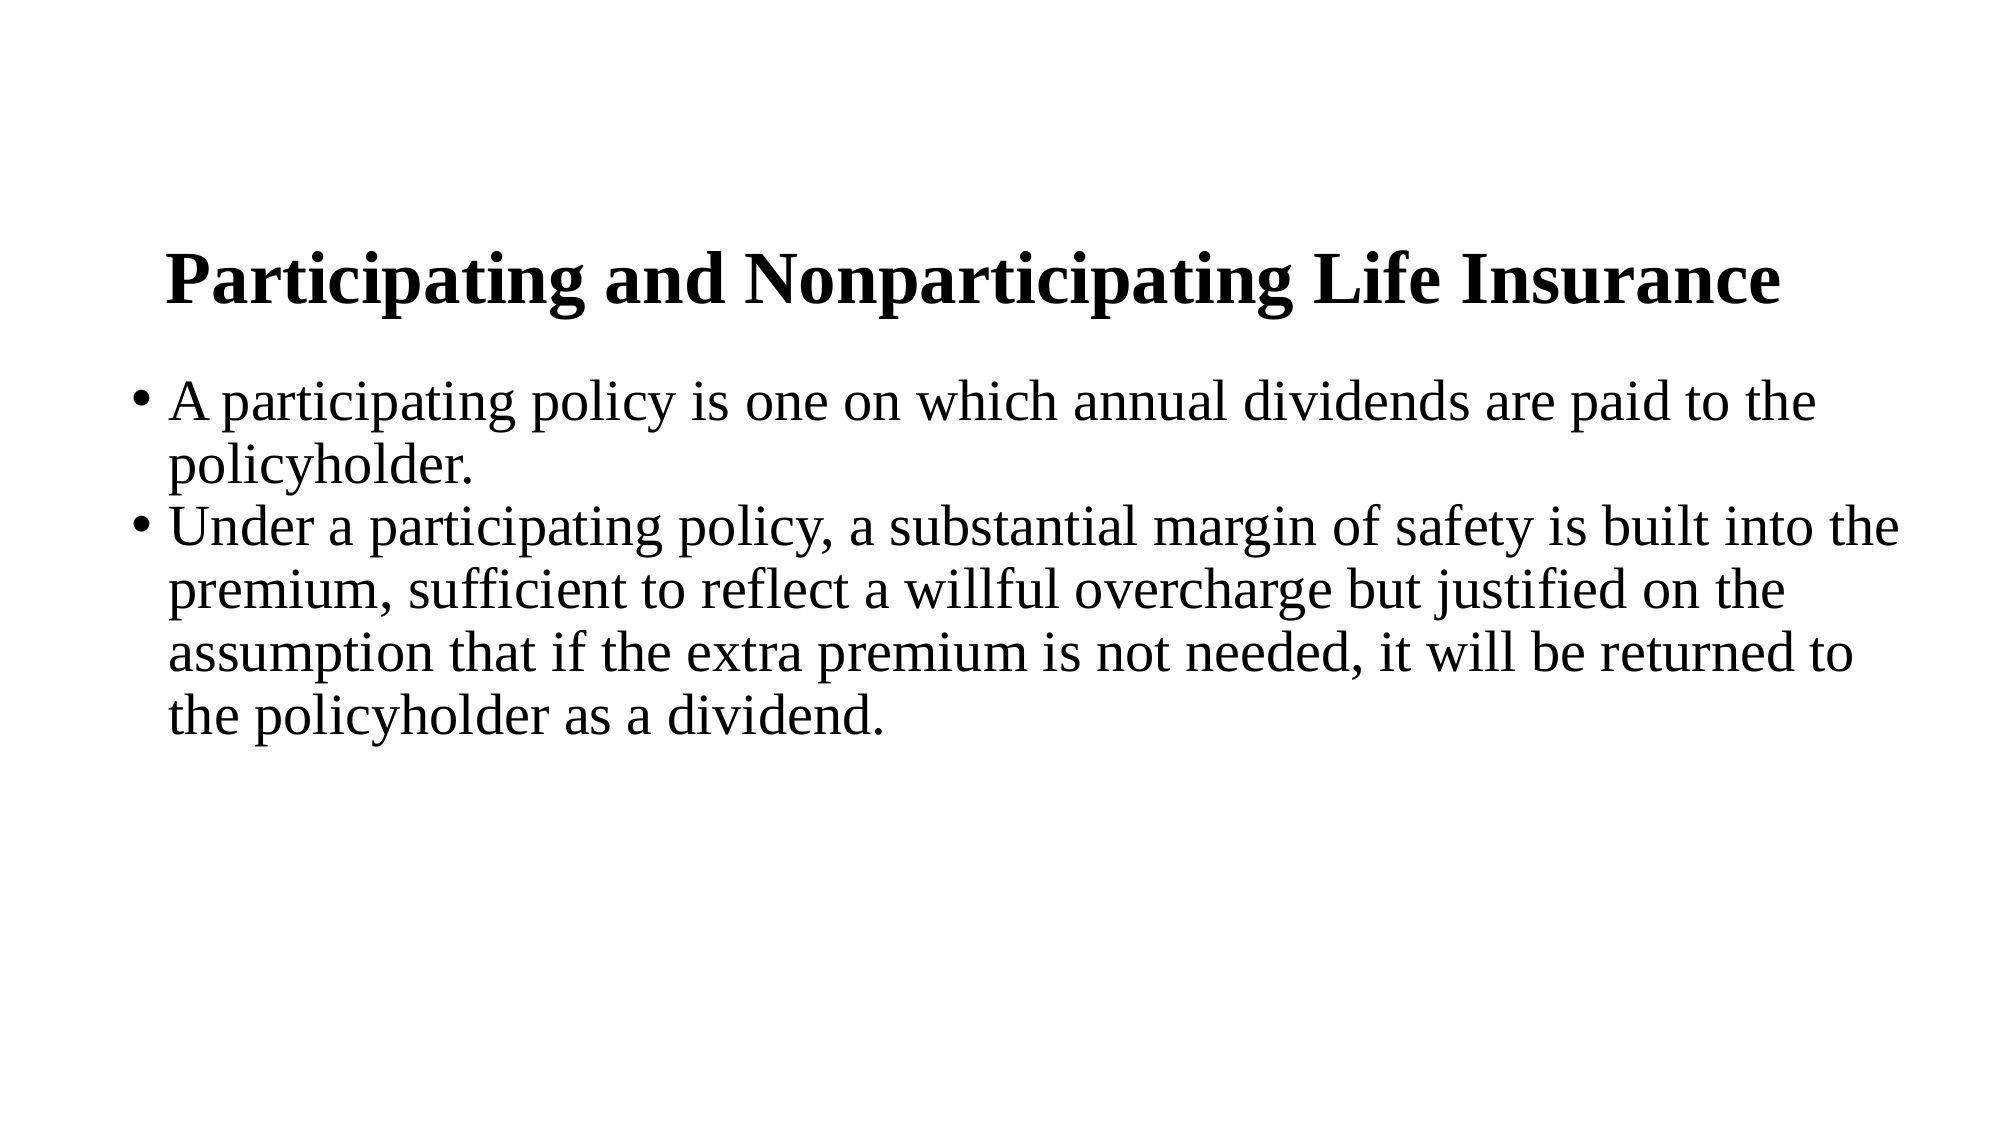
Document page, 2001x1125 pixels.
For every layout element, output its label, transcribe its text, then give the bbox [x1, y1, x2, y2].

title Participating and Nonparticipating Life Insurance [150, 210, 1951, 350]
list A participating policy is one on which annual dividends are paid to the policyholder. Under a participating policy, a substantial margin of safety is built into the premium, sufficient to reflect a willful overcharge but justified on the assumption that if the extra premium is not needed, it will be returned to the policyholder as a dividend. [116, 362, 1941, 1005]
